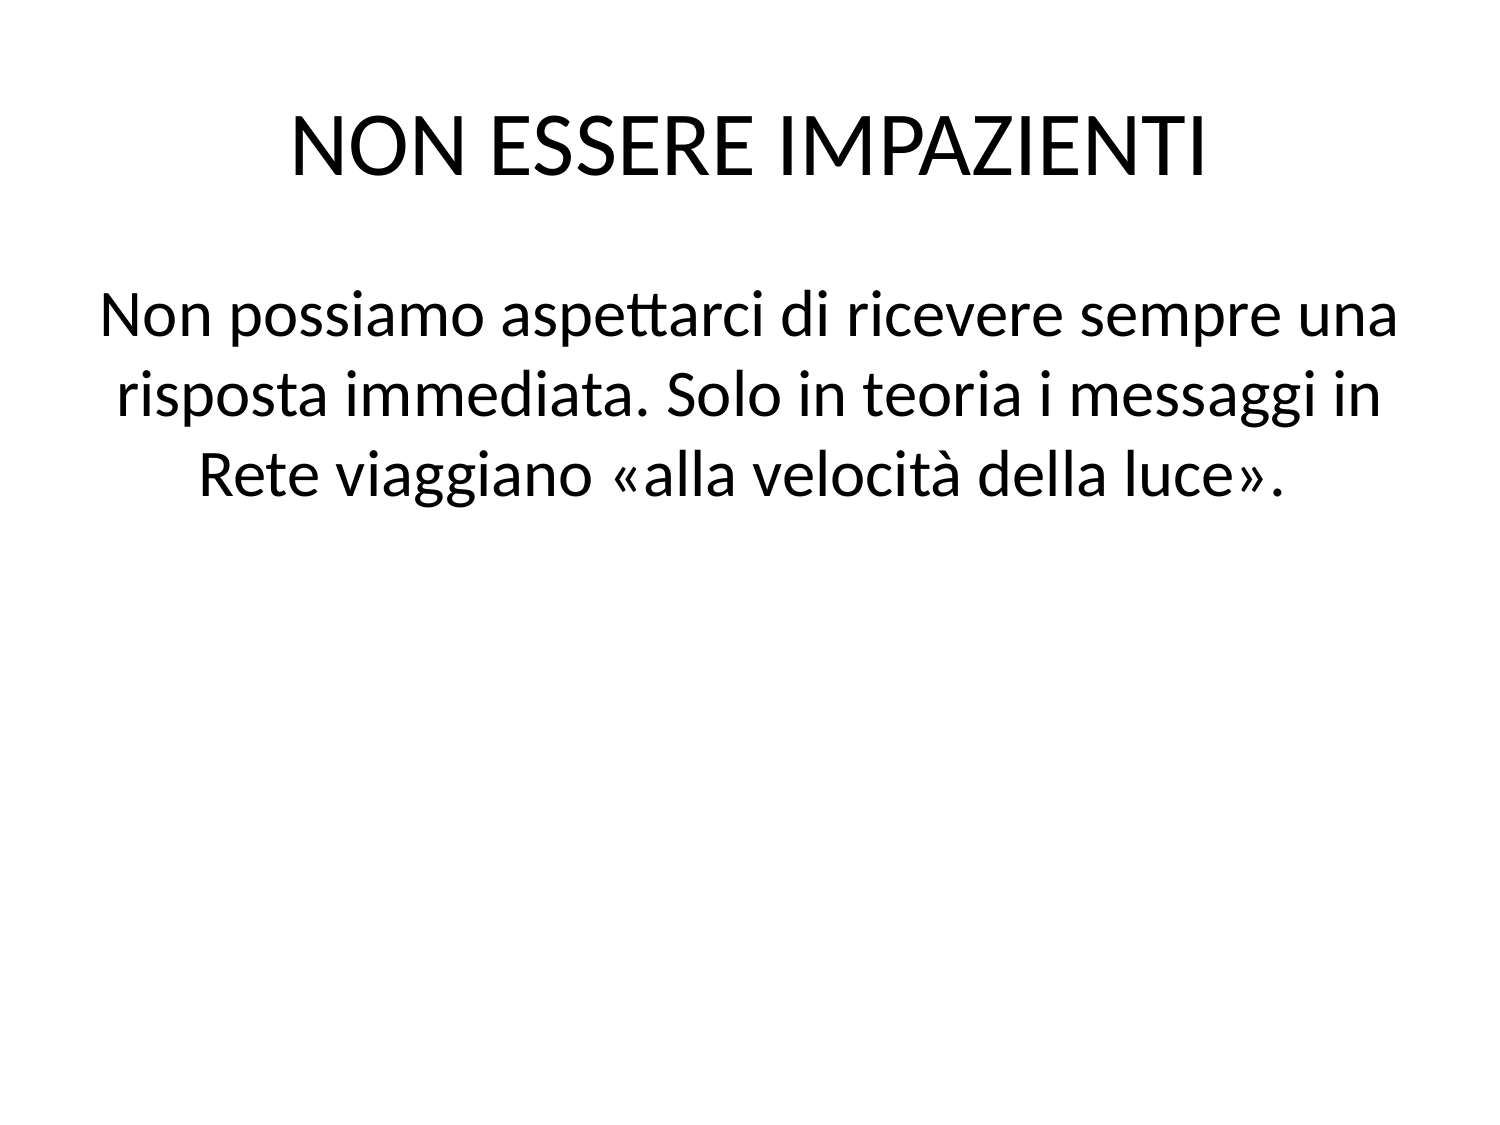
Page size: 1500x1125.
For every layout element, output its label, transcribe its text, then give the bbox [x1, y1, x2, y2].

list Non possiamo aspettarci di ricevere sempre una risposta immediata. Solo in teoria i messaggi in Rete viaggiano «alla velocità della luce». [75, 262, 1425, 1005]
title NON ESSERE IMPAZIENTI [75, 45, 1425, 233]
